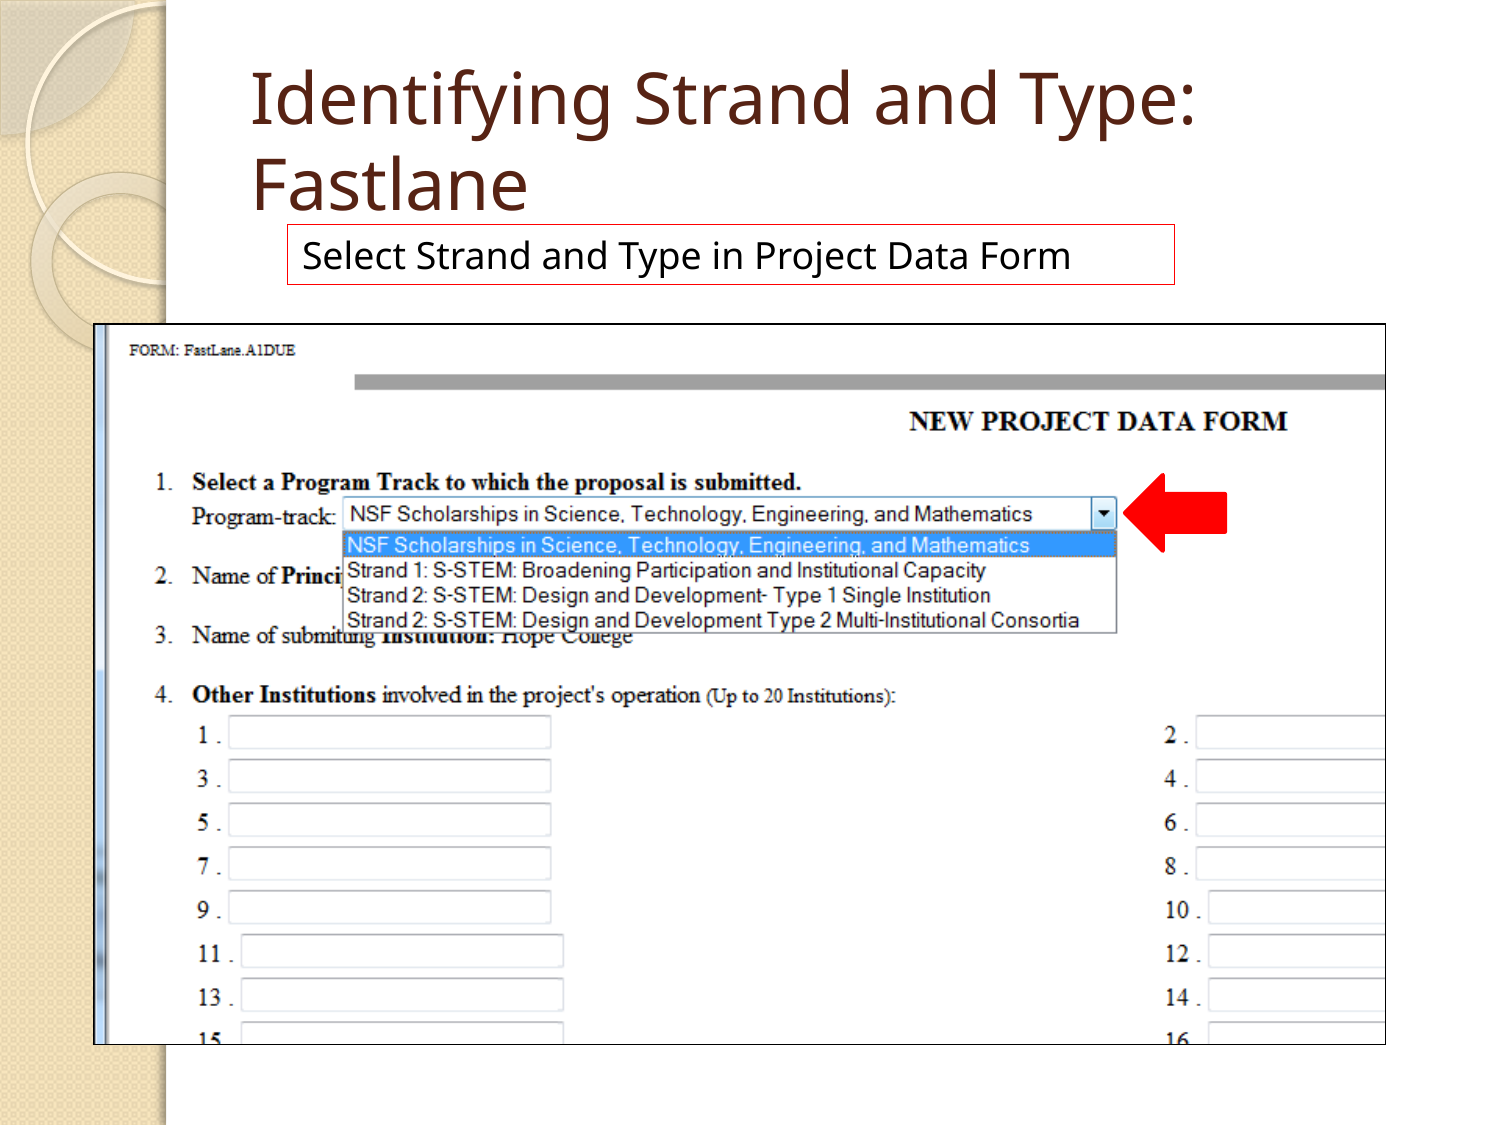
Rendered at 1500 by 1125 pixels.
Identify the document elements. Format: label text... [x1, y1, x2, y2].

text_box Select Strand and Type in Project Data Form [287, 224, 1175, 285]
picture [93, 324, 1386, 1044]
title Identifying Strand and Type: Fastlane [235, 45, 1466, 233]
